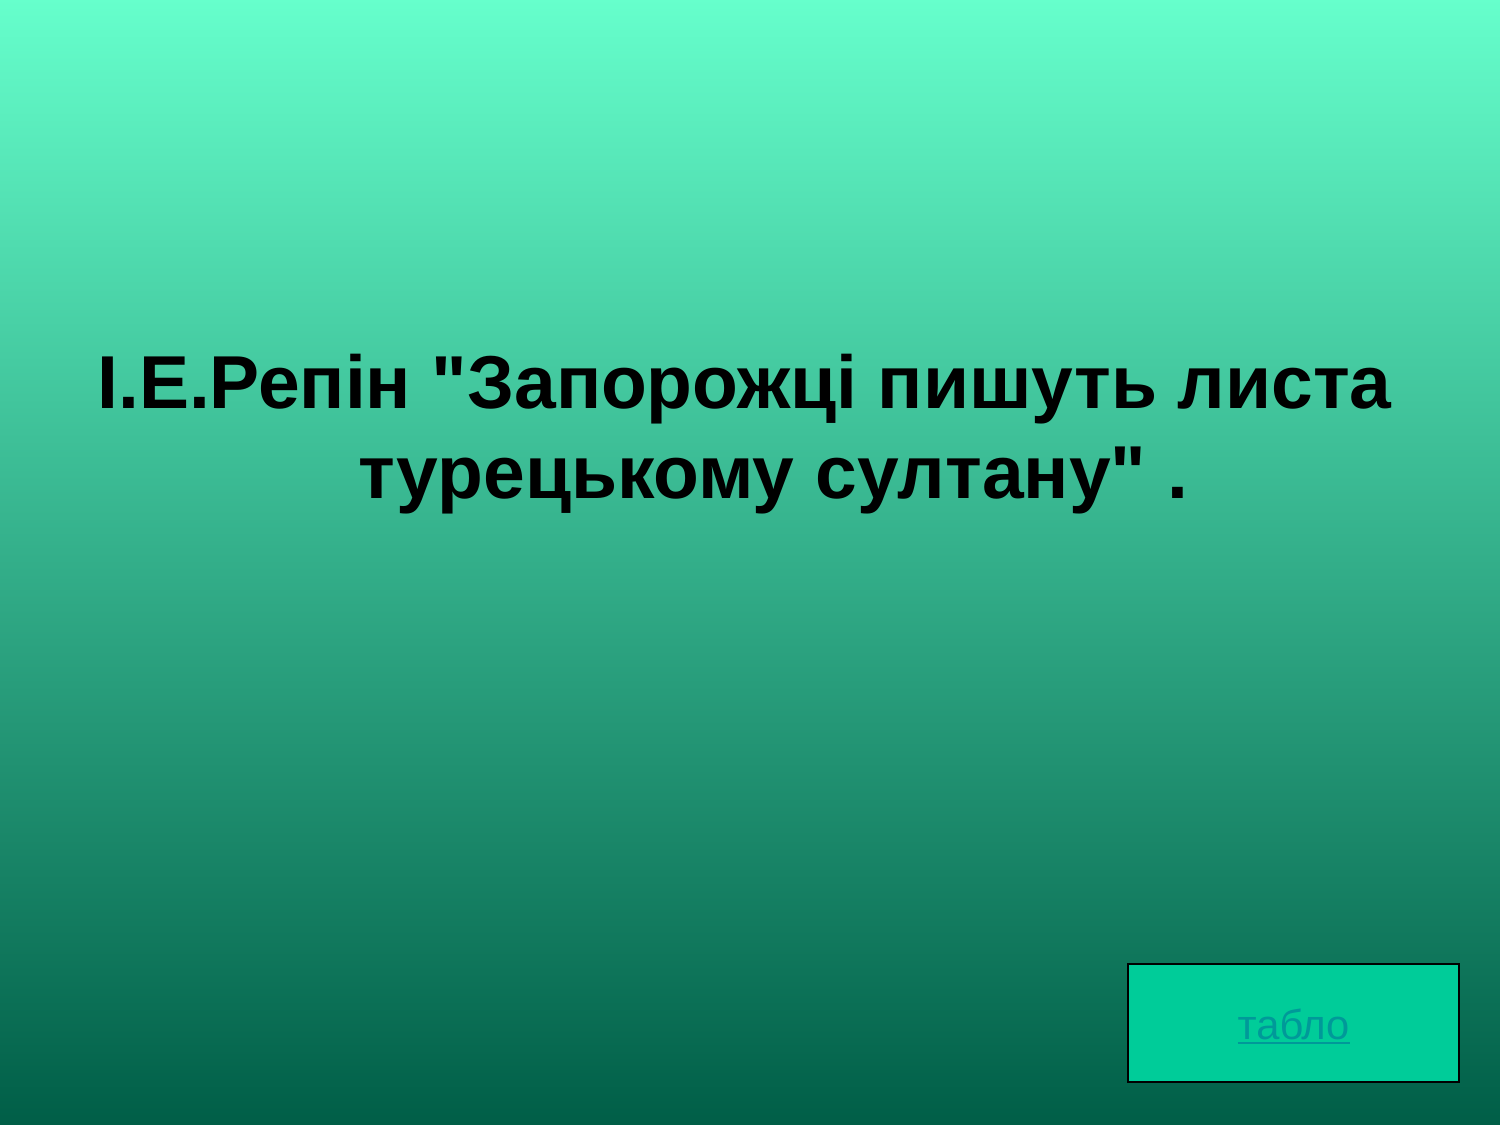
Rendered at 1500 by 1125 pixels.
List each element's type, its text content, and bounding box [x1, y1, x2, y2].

text_box табло [1128, 964, 1459, 1083]
list І.Е.Репін "Запорожці пишуть листа турецькому султану" . [70, 210, 1421, 954]
